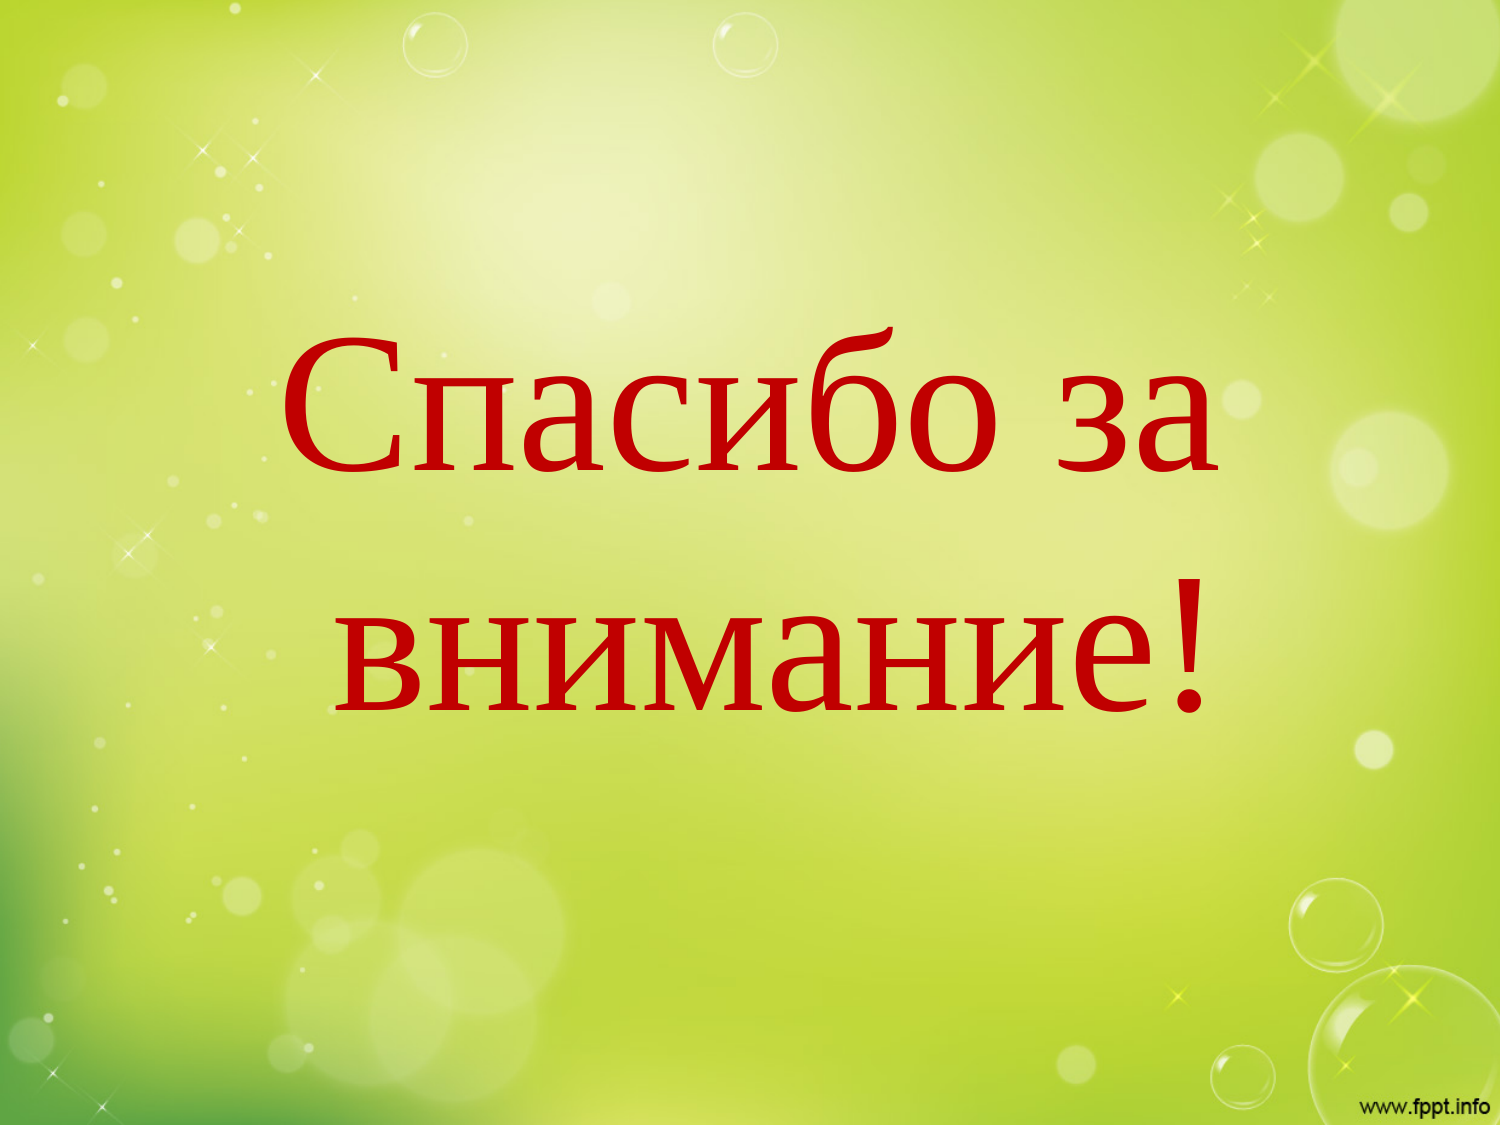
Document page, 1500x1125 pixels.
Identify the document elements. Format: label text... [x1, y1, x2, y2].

list Спасибо за внимание! [74, 262, 1426, 1006]
picture [0, 0, 1500, 1125]
